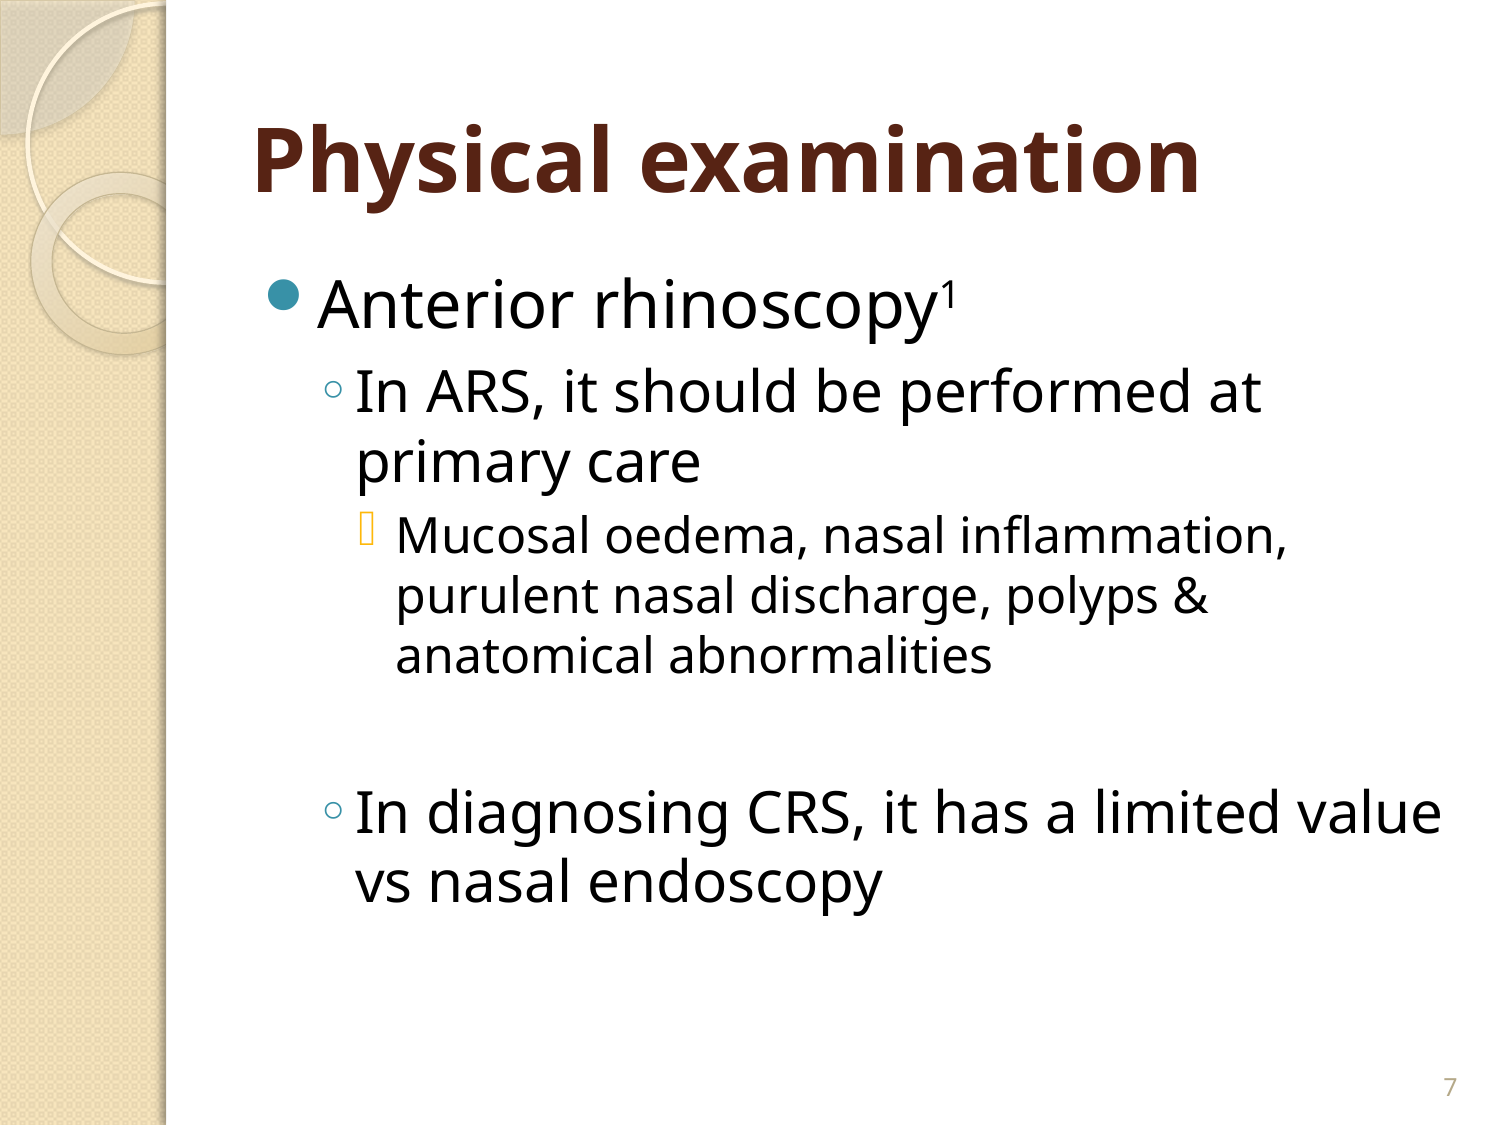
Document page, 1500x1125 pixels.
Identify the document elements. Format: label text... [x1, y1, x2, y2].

title Physical examination [235, 62, 1466, 250]
slide_number 7 [1413, 1034, 1488, 1113]
list Anterior rhinoscopy1 In ARS, it should be performed at primary care Mucosal oedema, nasal inflammation, purulent nasal discharge, polyps & anatomical abnormalities In diagnosing CRS, it has a limited value vs nasal endoscopy [235, 254, 1466, 963]
